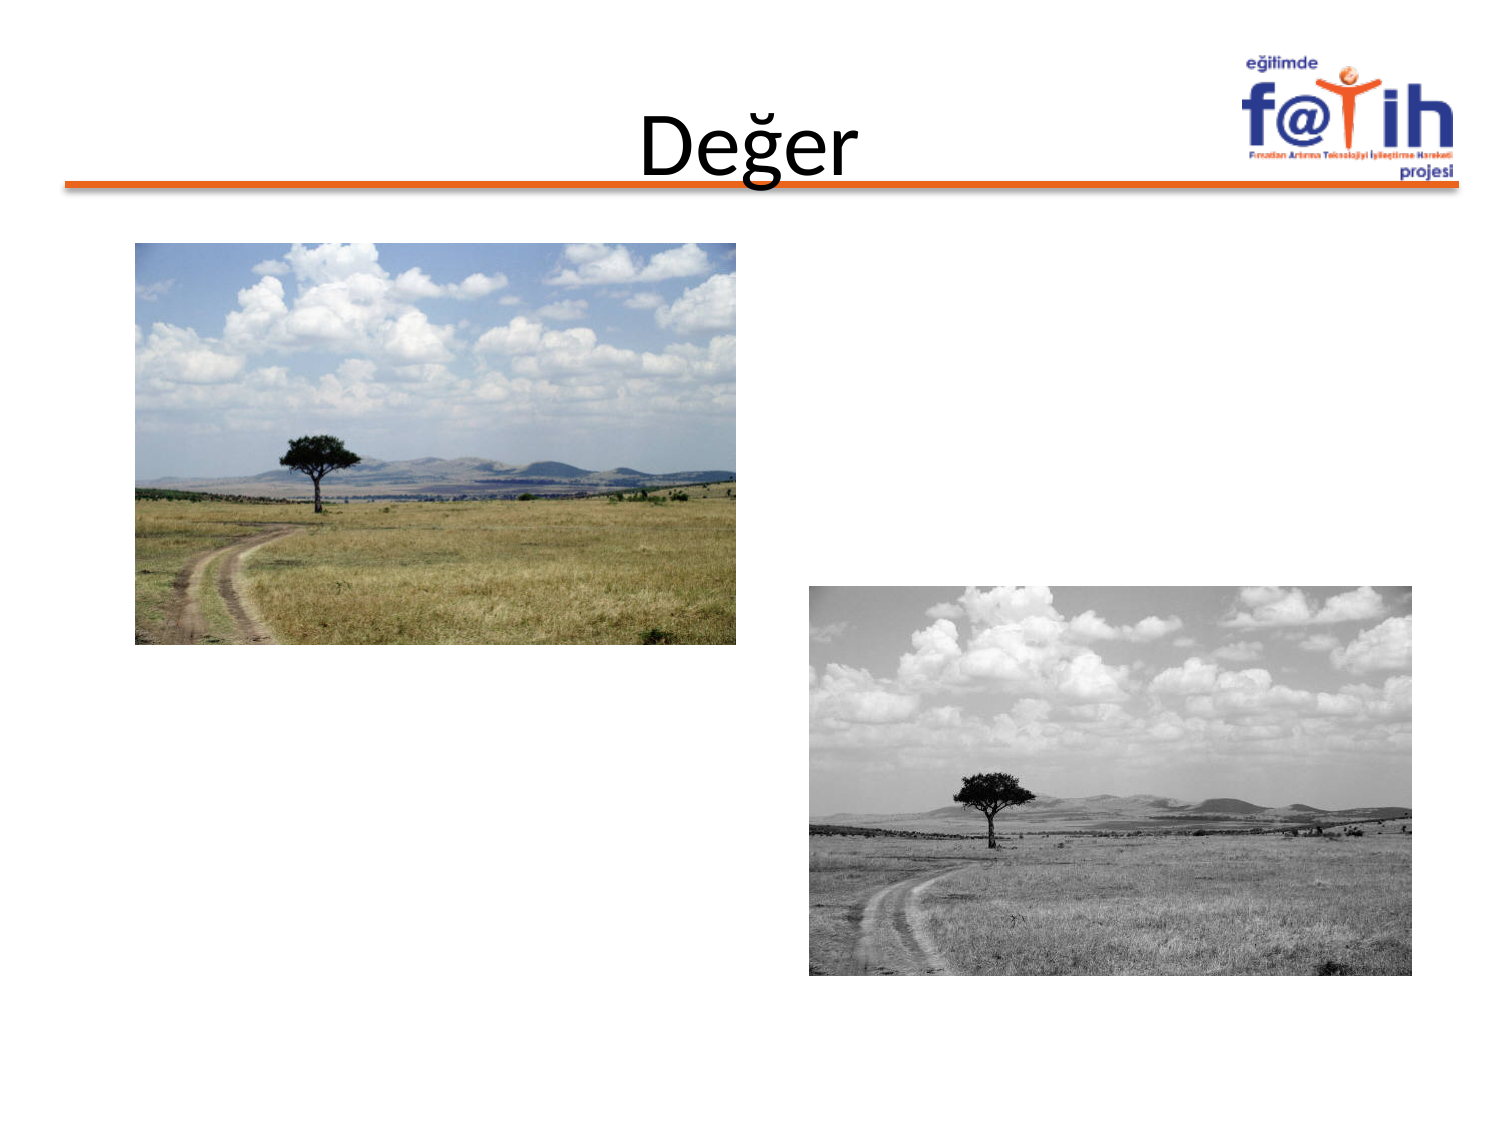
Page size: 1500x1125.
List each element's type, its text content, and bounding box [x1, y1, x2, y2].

picture [1425, 54, 1453, 182]
title Değer [75, 45, 1425, 233]
picture [808, 585, 1412, 977]
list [135, 243, 736, 645]
